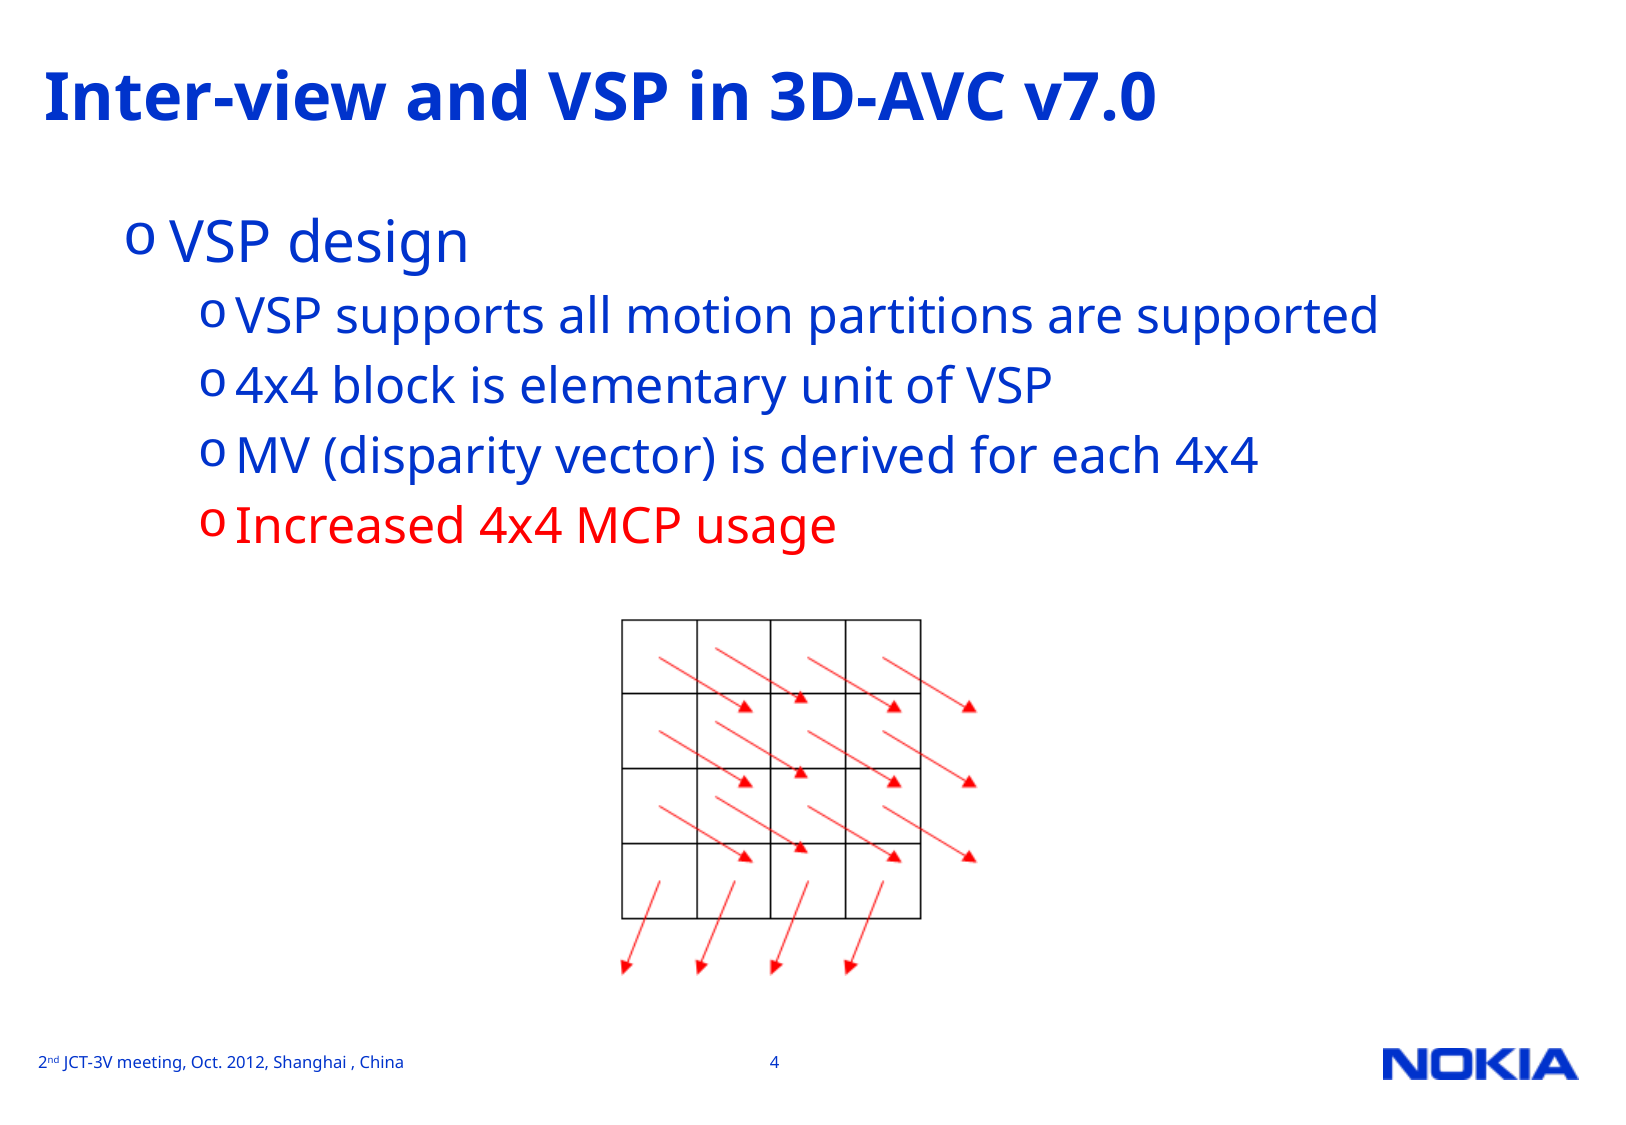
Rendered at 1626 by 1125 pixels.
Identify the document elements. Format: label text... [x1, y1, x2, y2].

picture [1383, 1048, 1579, 1080]
list VSP design VSP supports all motion partitions are supported 4x4 block is elementary unit of VSP MV (disparity vector) is derived for each 4x4 Increased 4x4 MCP usage [32, 196, 1598, 1024]
picture [619, 617, 979, 977]
title Inter-view and VSP in 3D-AVC v7.0 [29, 1, 1493, 188]
